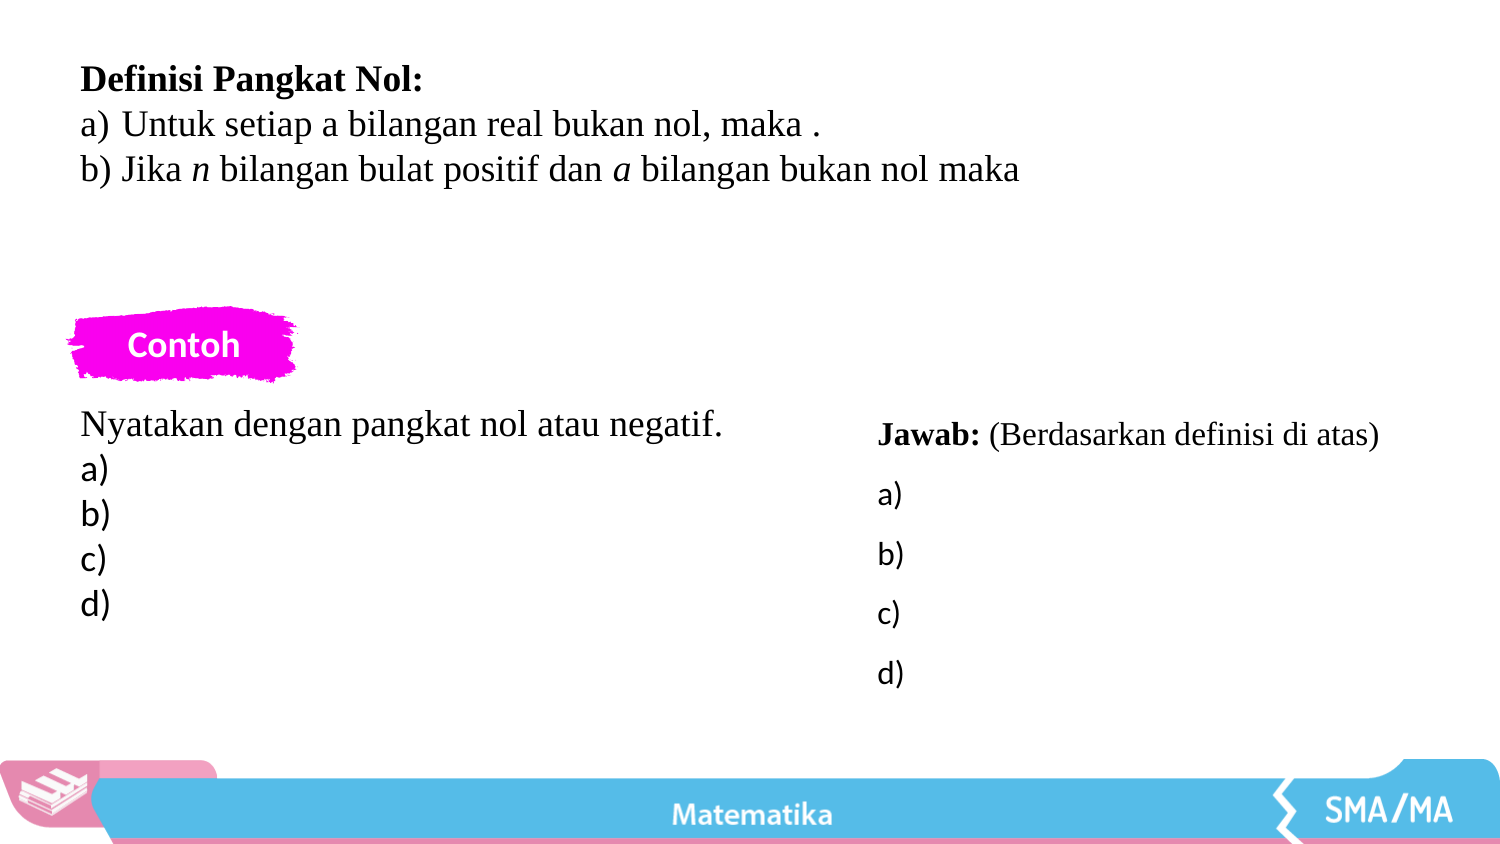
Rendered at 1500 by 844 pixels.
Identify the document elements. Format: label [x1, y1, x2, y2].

text_box [65, 306, 301, 387]
picture [0, 759, 1500, 844]
